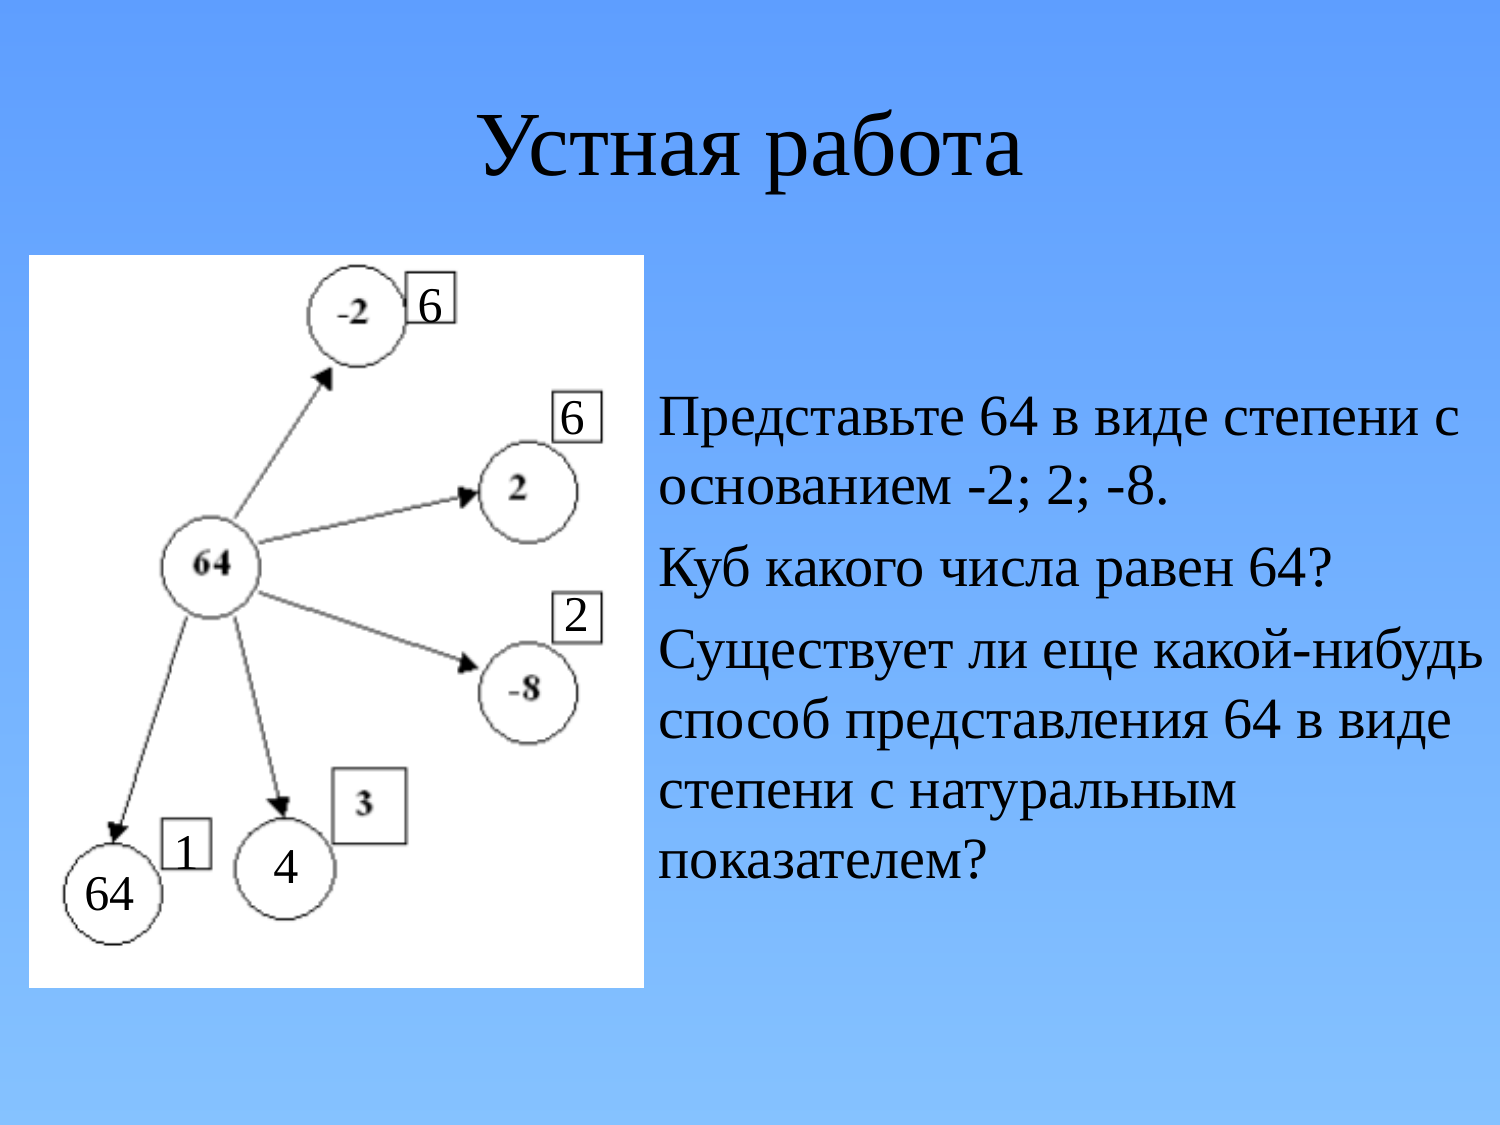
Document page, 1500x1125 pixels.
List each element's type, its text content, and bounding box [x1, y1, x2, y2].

list Представьте 64 в виде степени с основанием -2; 2; -8. Куб какого числа равен 64? Существует ли еще какой-нибудь способ представления 64 в виде степени с натуральным показателем? [643, 255, 1500, 1012]
picture [29, 255, 644, 988]
title Устная работа [75, 45, 1425, 233]
